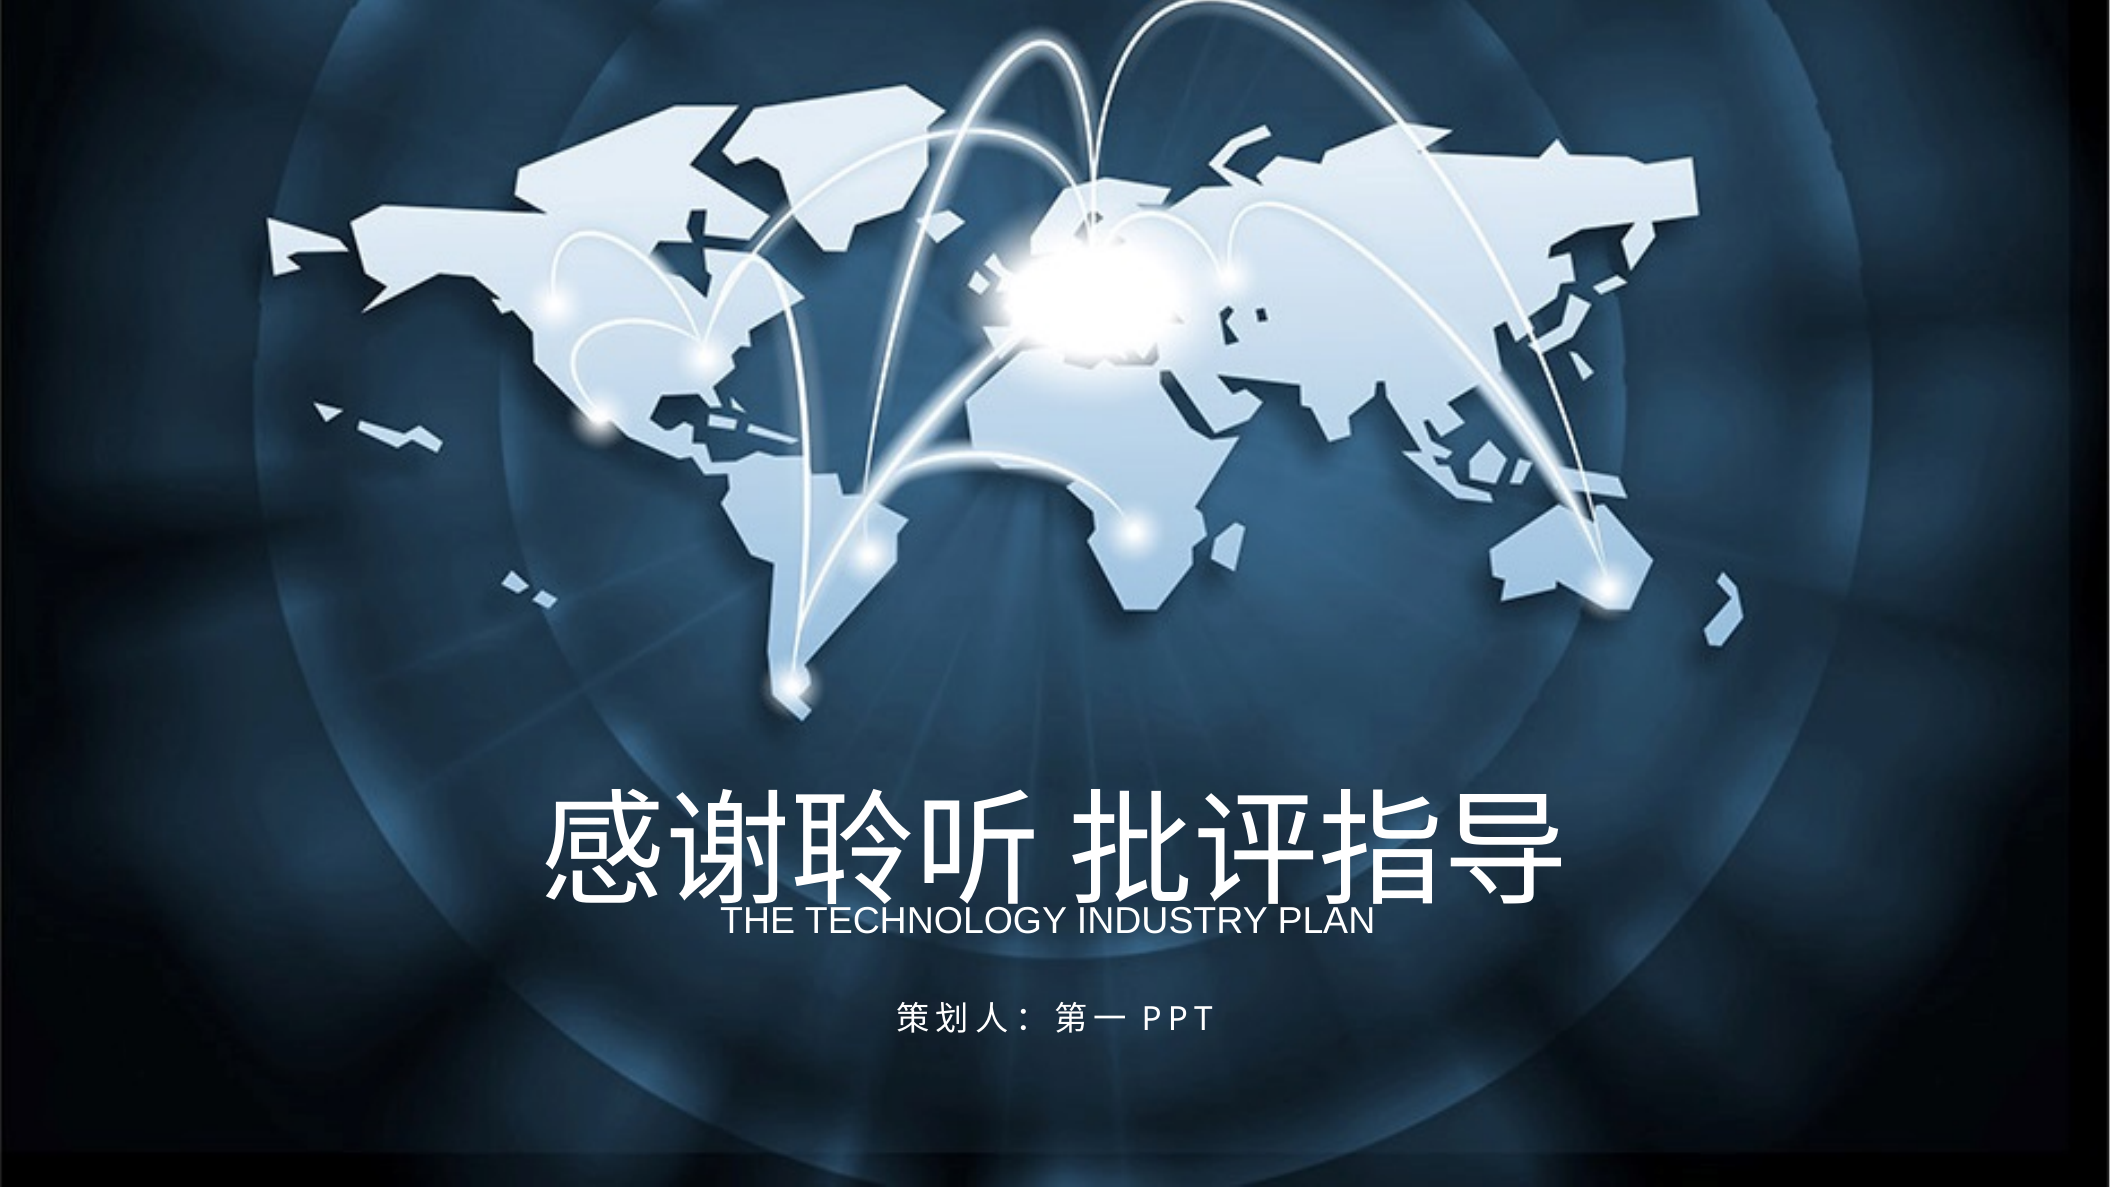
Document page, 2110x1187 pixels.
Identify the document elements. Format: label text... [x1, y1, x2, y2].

text_box 策划人：第一PPT [706, 981, 1403, 1045]
text_box [0, 0, 2110, 1187]
text_box The technology industry plan [698, 930, 1397, 952]
text_box 感谢聆听 批评指导 [493, 758, 1616, 930]
